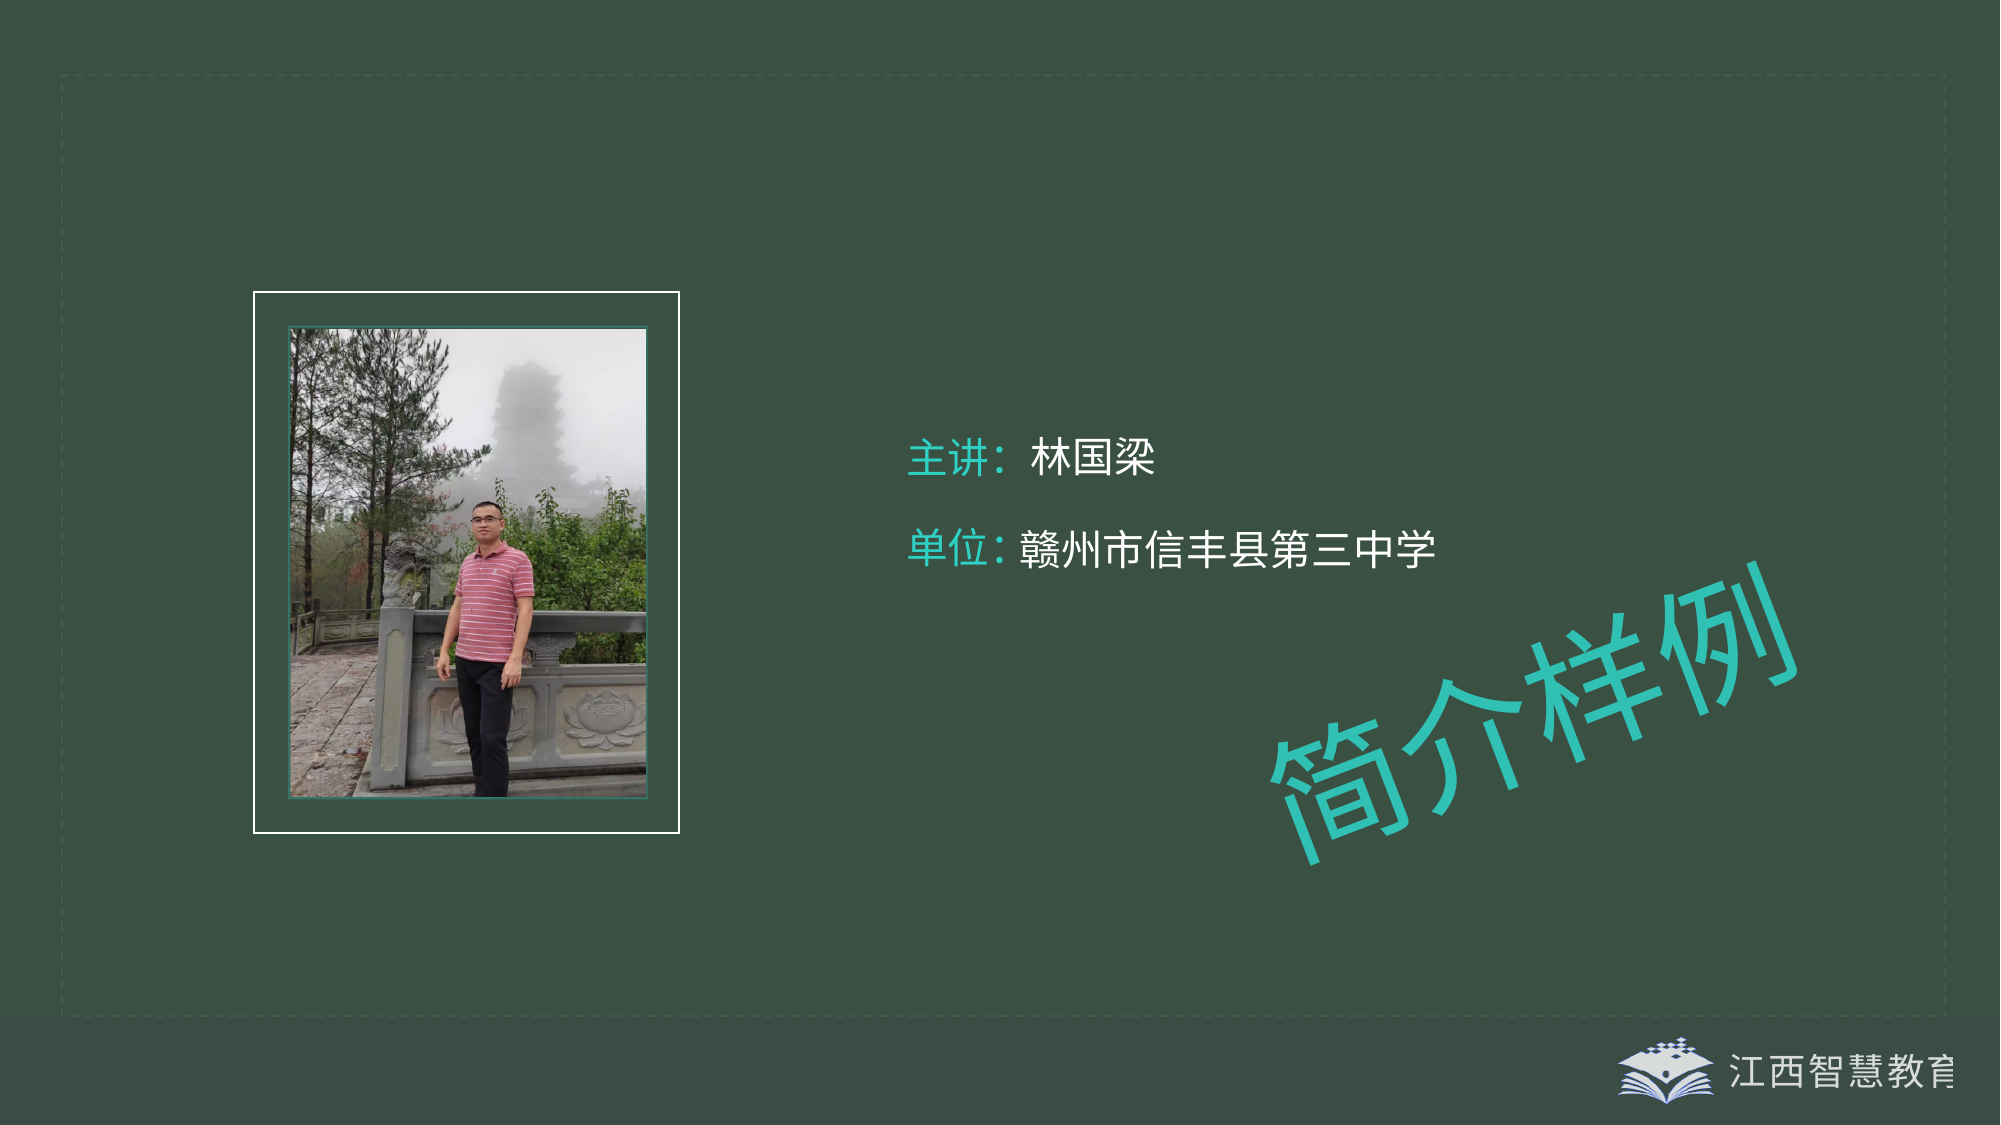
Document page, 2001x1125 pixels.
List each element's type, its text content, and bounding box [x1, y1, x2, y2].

text_box 简介样例 [1206, 729, 1790, 925]
picture [289, 328, 647, 798]
text_box 林国梁 [1015, 410, 1465, 489]
text_box 赣州市信丰县第三中学 [1004, 501, 1871, 729]
picture [1611, 1026, 1726, 1116]
